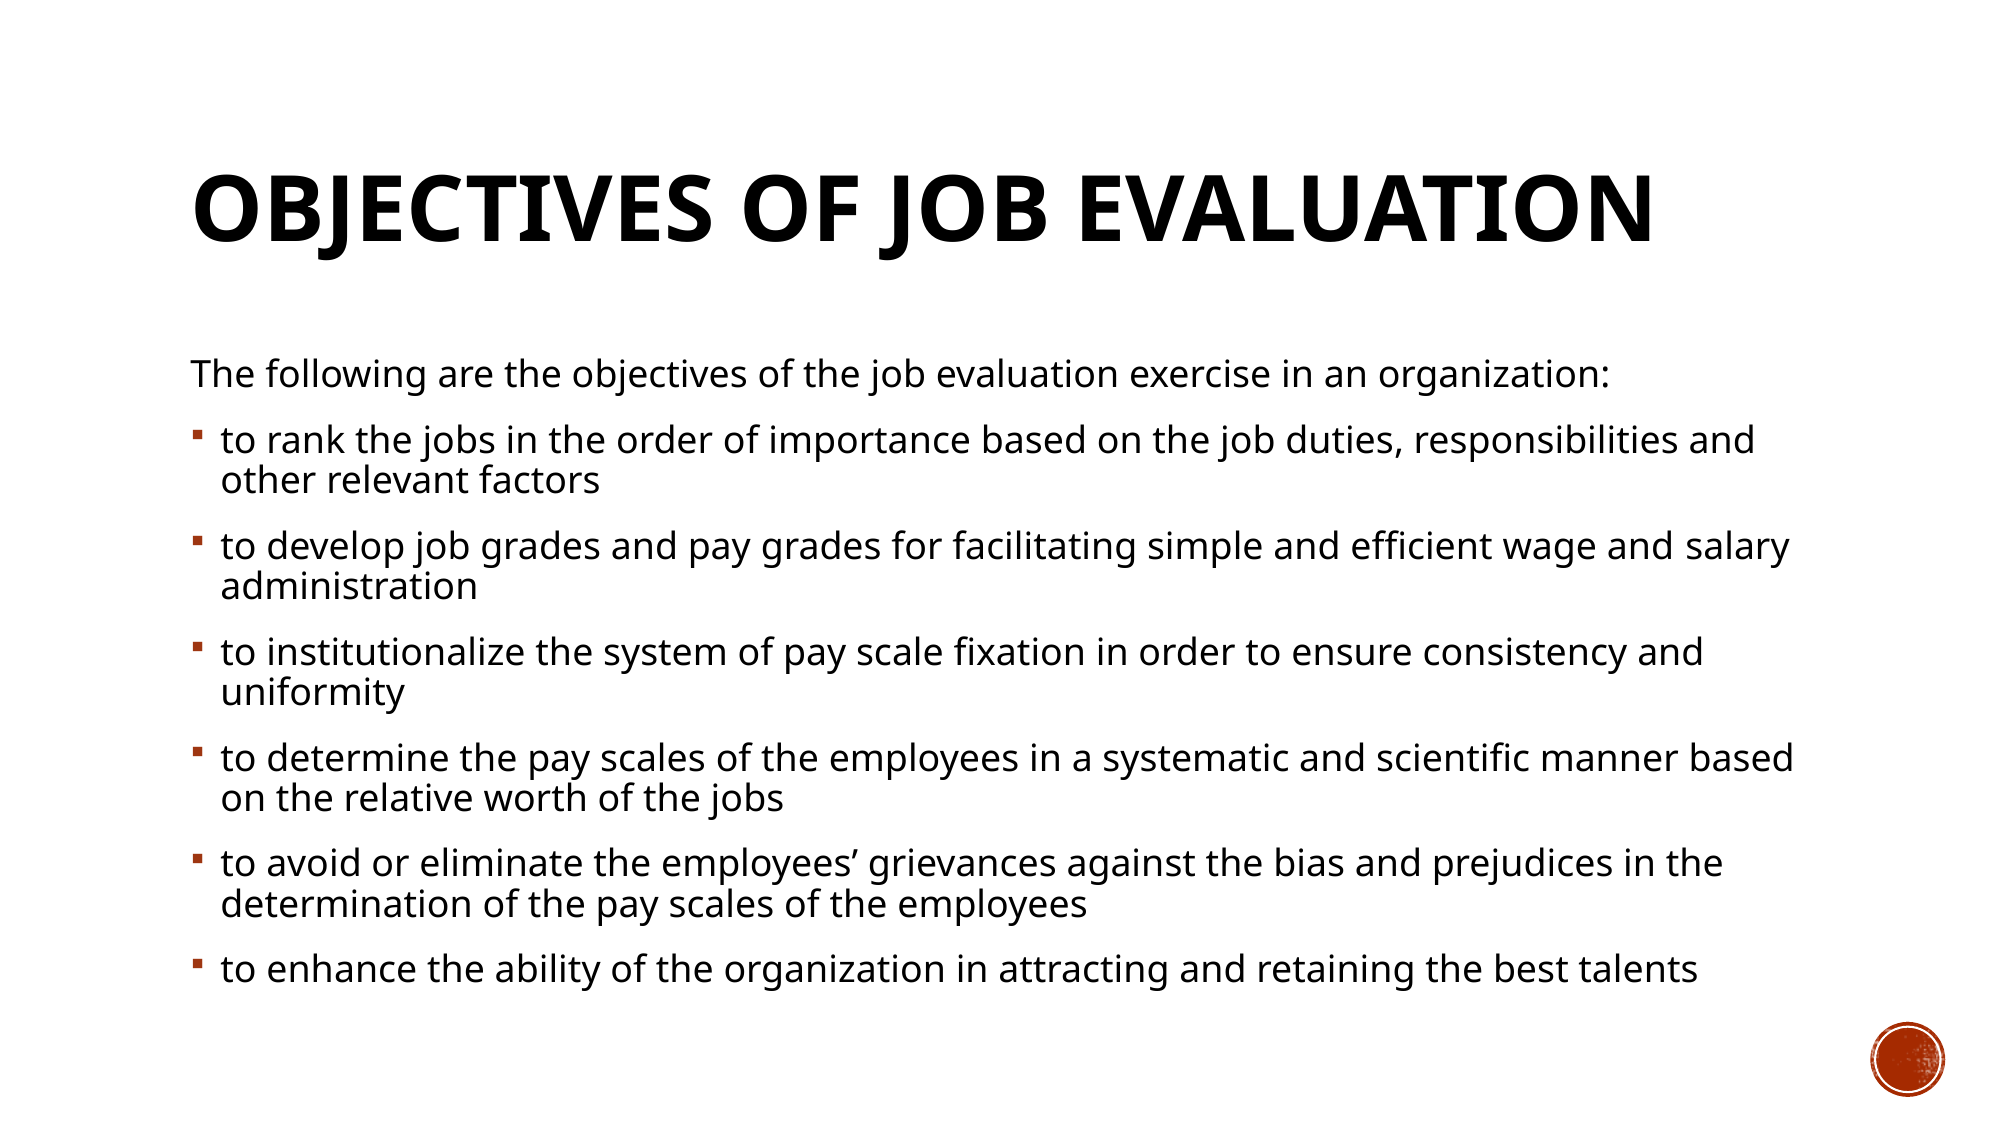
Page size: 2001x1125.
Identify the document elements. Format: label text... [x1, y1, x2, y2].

title Objectives of Job Evaluation [175, 79, 1826, 344]
list The following are the objectives of the job evaluation exercise in an organization: to rank the jobs in the order of importance based on the job duties, responsibilities and other relevant factors to develop job grades and pay grades for facilitating simple and efficient wage and salary administration to institutionalize the system of pay scale fixation in order to ensure consistency and uniformity to determine the pay scales of the employees in a systematic and scientific manner based on the relative worth of the jobs to avoid or eliminate the employees’ grievances against the bias and prejudices in the determination of the pay scales of the employees to enhance the ability of the organization in attracting and retaining the best talents [175, 348, 1826, 1013]
